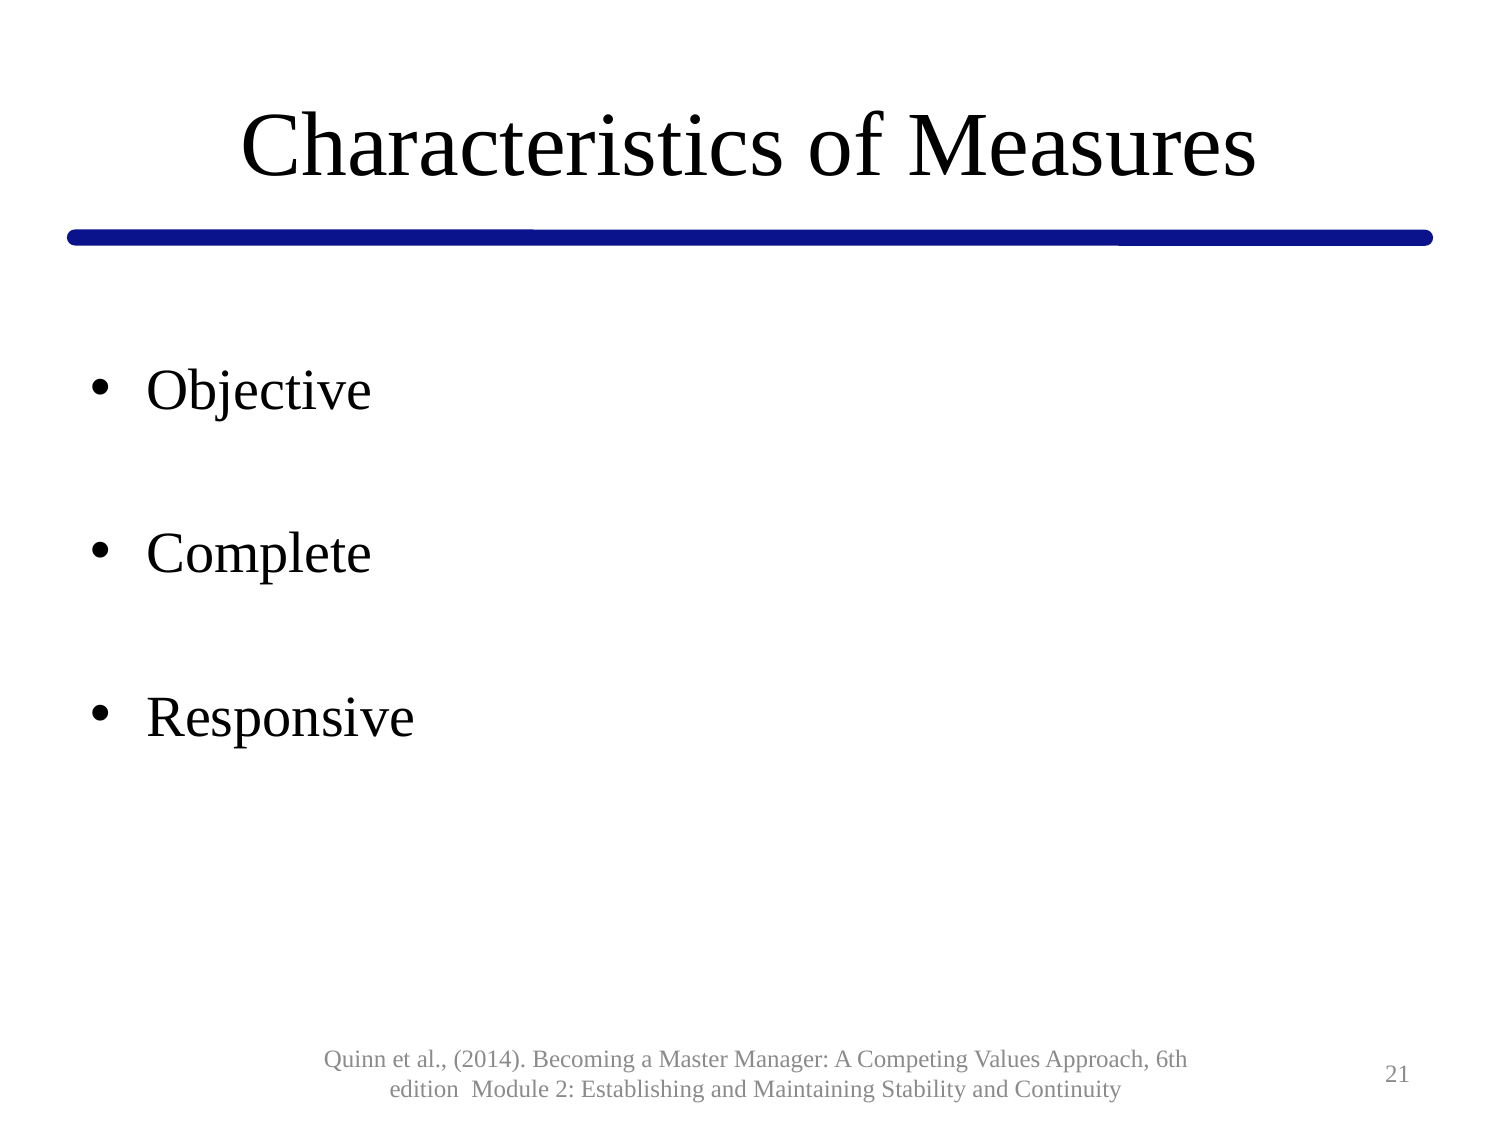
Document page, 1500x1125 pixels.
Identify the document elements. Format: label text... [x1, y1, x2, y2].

slide_number 21 [1074, 1042, 1425, 1103]
list Objective Complete Responsive [75, 262, 1425, 1005]
footer Quinn et al., (2014). Becoming a Master Manager: A Competing Values Approach, 6th edition Module 2: Establishing and Maintaining Stability and Continuity [287, 1042, 1074, 1103]
title Characteristics of Measures [75, 45, 1425, 233]
